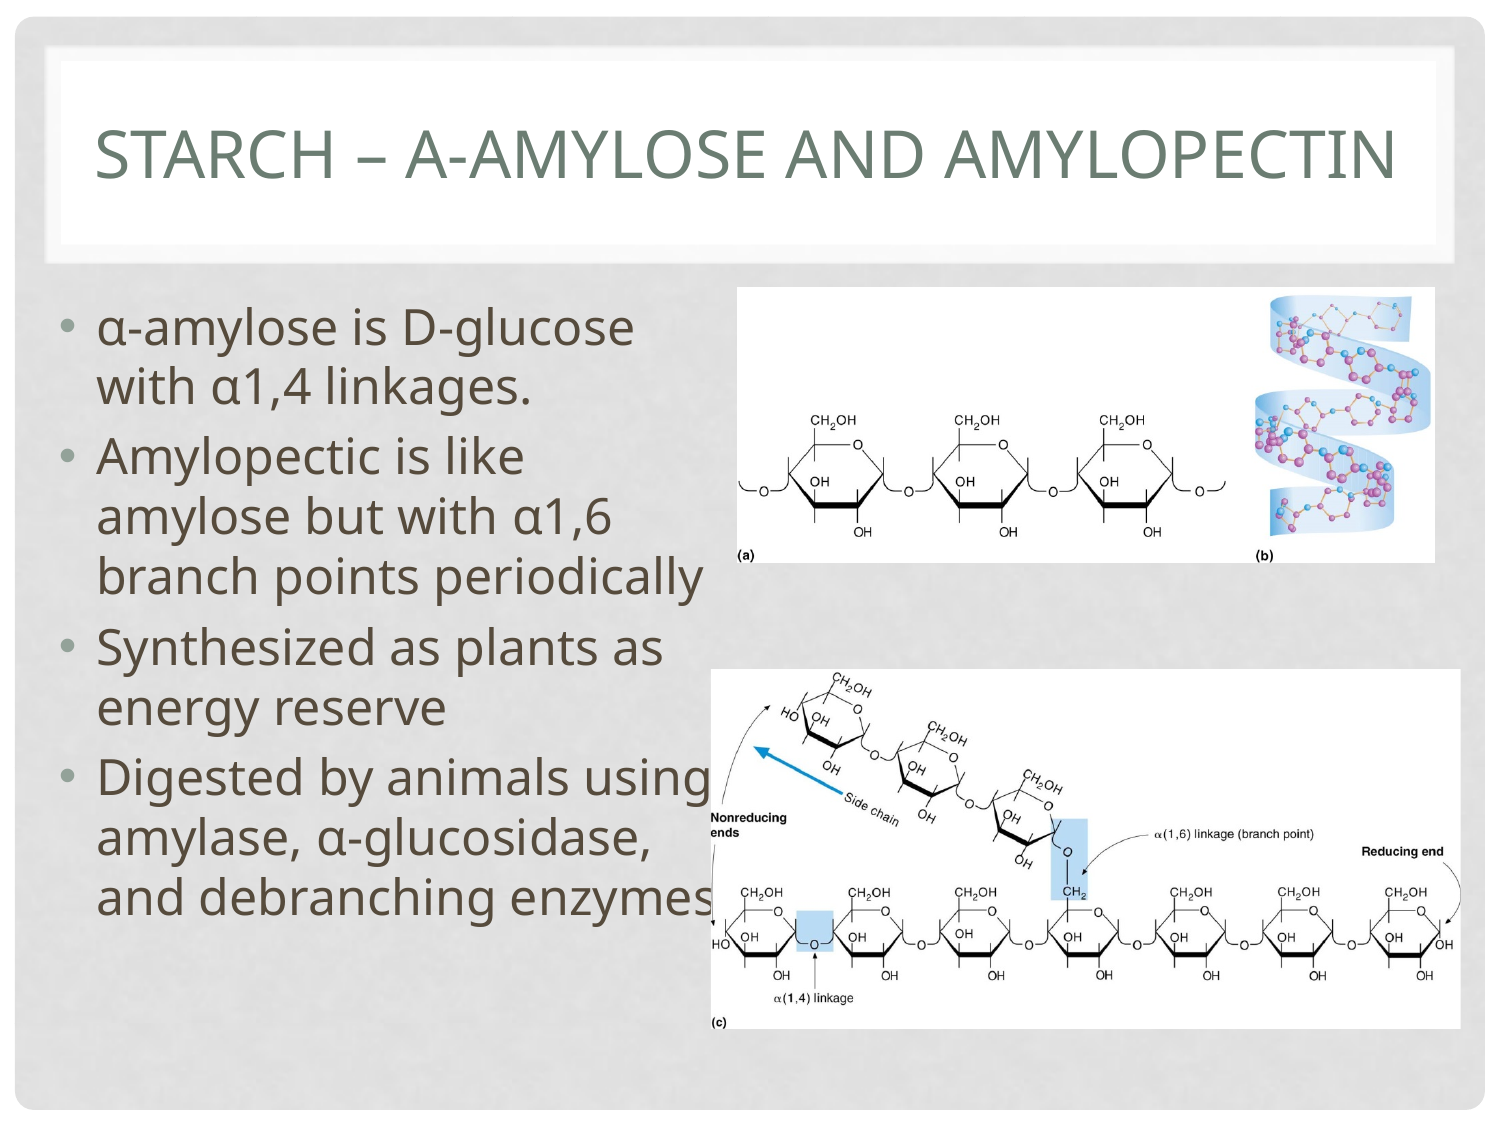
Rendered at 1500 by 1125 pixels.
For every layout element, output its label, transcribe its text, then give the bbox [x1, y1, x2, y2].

picture [737, 287, 1435, 563]
picture [710, 669, 1461, 1030]
title Starch – a-amylose and amylopectin [69, 66, 1425, 238]
list α-amylose is D-glucose with α1,4 linkages. Amylopectic is like amylose but with α1,6 branch points periodically Synthesized as plants as energy reserve Digested by animals using amylase, α-glucosidase, and debranching enzymes [24, 287, 738, 1075]
